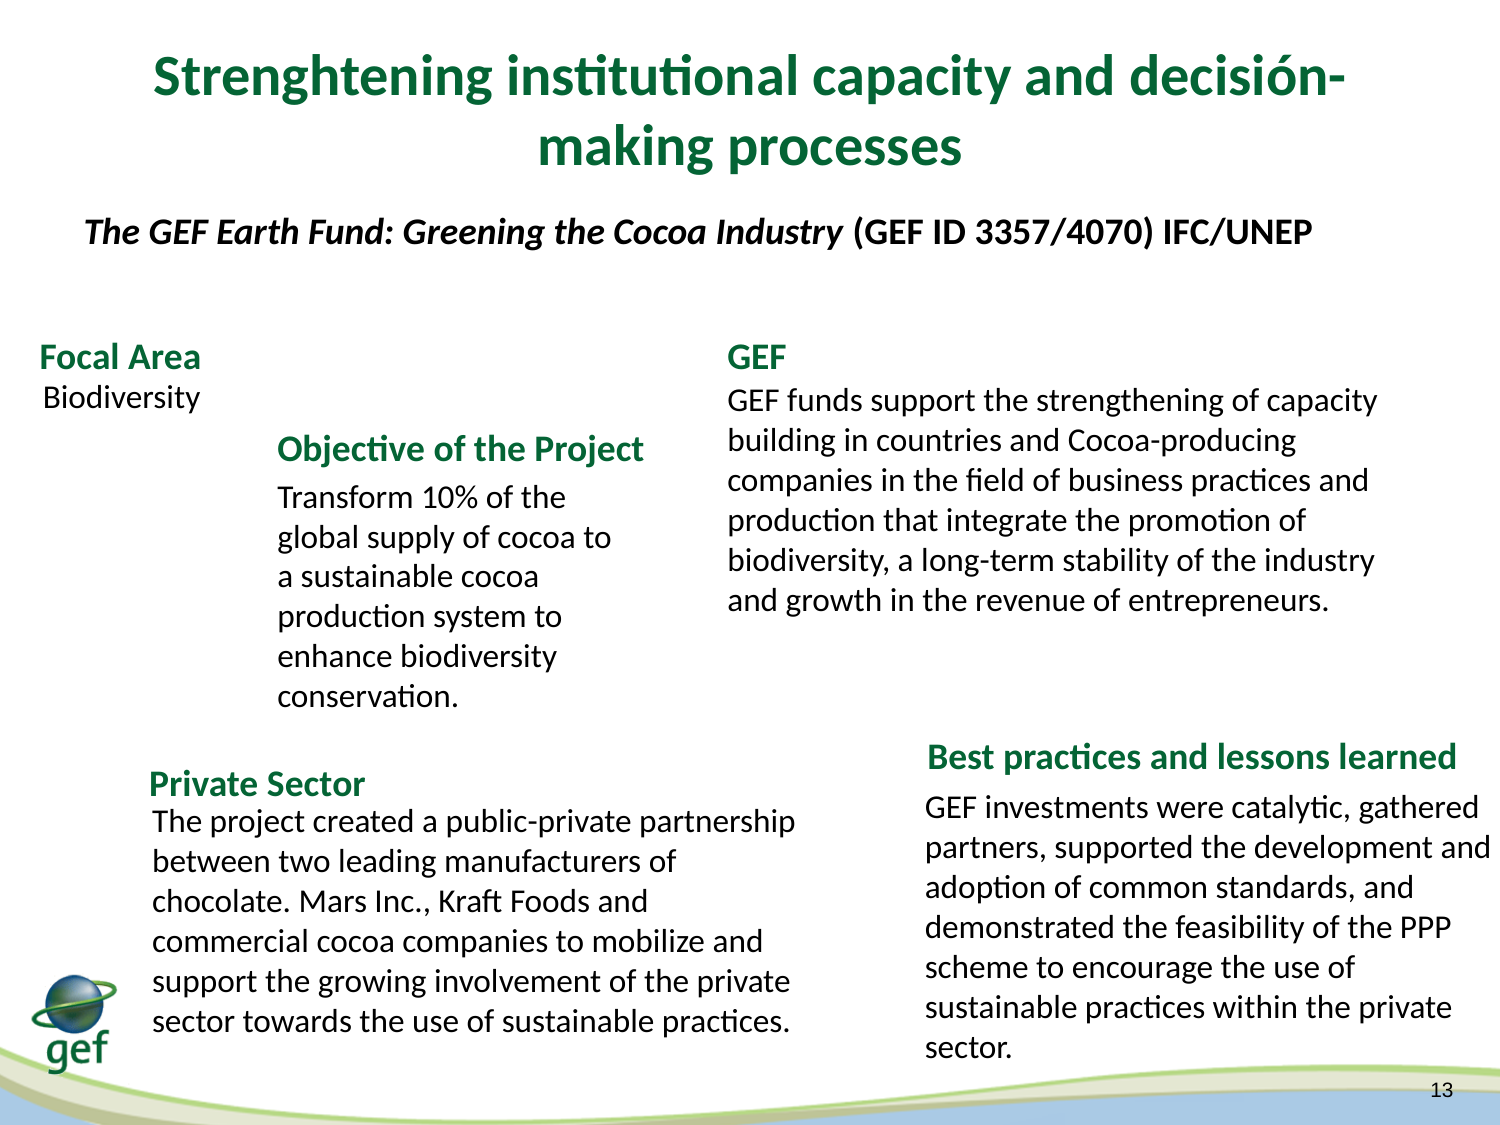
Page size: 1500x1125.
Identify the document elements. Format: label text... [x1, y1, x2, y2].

text_box Biodiversity [28, 367, 328, 423]
text_box GEF investments were catalytic, gathered partners, supported the development and adoption of common standards, and demonstrated the feasibility of the PPP scheme to encourage the use of sustainable practices within the private sector. [910, 777, 1500, 1073]
text_box Focal Area [24, 324, 263, 385]
text_box GEF funds support the strengthening of capacity building in countries and Cocoa-producing companies in the field of business practices and production that integrate the promotion of biodiversity, a long-term stability of the industry and growth in the revenue of entrepreneurs. [712, 370, 1418, 626]
text_box The GEF Earth Fund: Greening the Cocoa Industry (GEF ID 3357/4070) IFC/UNEP [68, 199, 1409, 260]
text_box Transform 10% of the global supply of cocoa to a sustainable cocoa production system to enhance biodiversity conservation. [262, 467, 638, 722]
title Strenghtening institutional capacity and decisión-making processes [137, 37, 1363, 179]
text_box The project created a public-private partnership between two leading manufacturers of chocolate. Mars Inc., Kraft Foods and commercial cocoa companies to mobilize and support the growing involvement of the private sector towards the use of sustainable practices. [137, 792, 823, 1047]
text_box Private Sector [134, 751, 472, 812]
text_box Objective of the Project [262, 416, 675, 476]
text_box GEF [712, 324, 950, 370]
text_box Best practices and lessons learned [912, 724, 1488, 777]
picture [0, 922, 1500, 1125]
